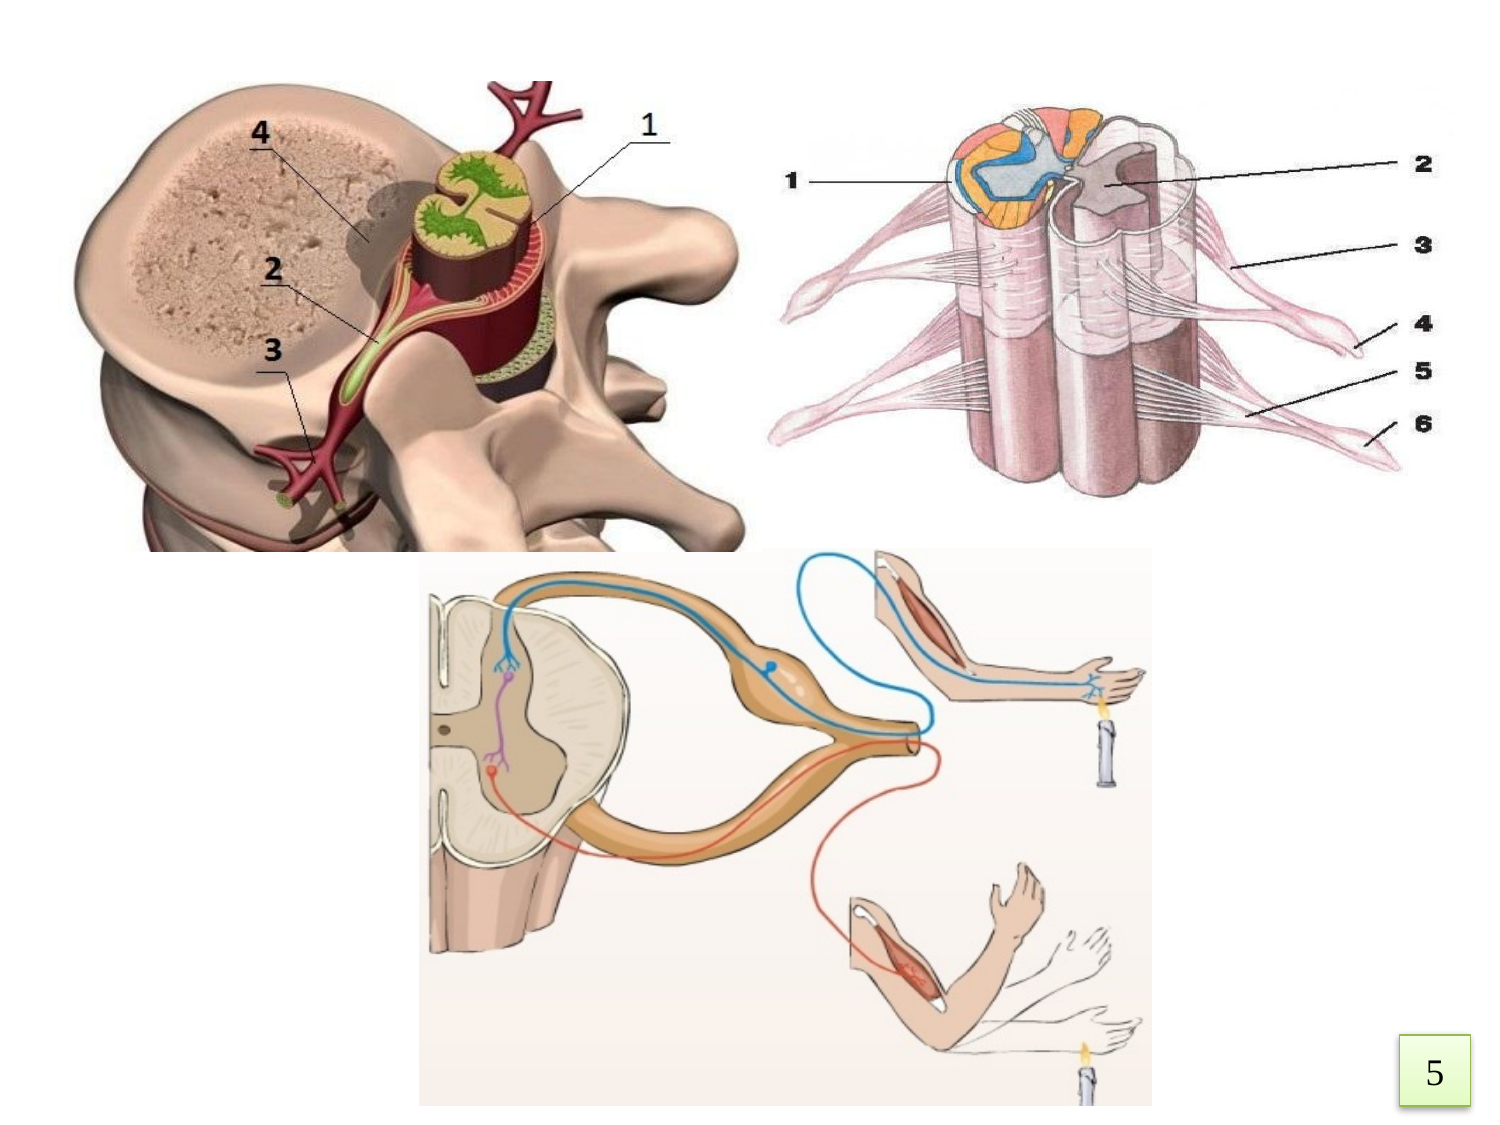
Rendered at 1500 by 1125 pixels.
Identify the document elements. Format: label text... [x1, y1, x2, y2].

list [58, 81, 762, 553]
picture [761, 70, 1454, 540]
picture [418, 548, 1152, 1107]
text_box 5 [1399, 1034, 1471, 1107]
